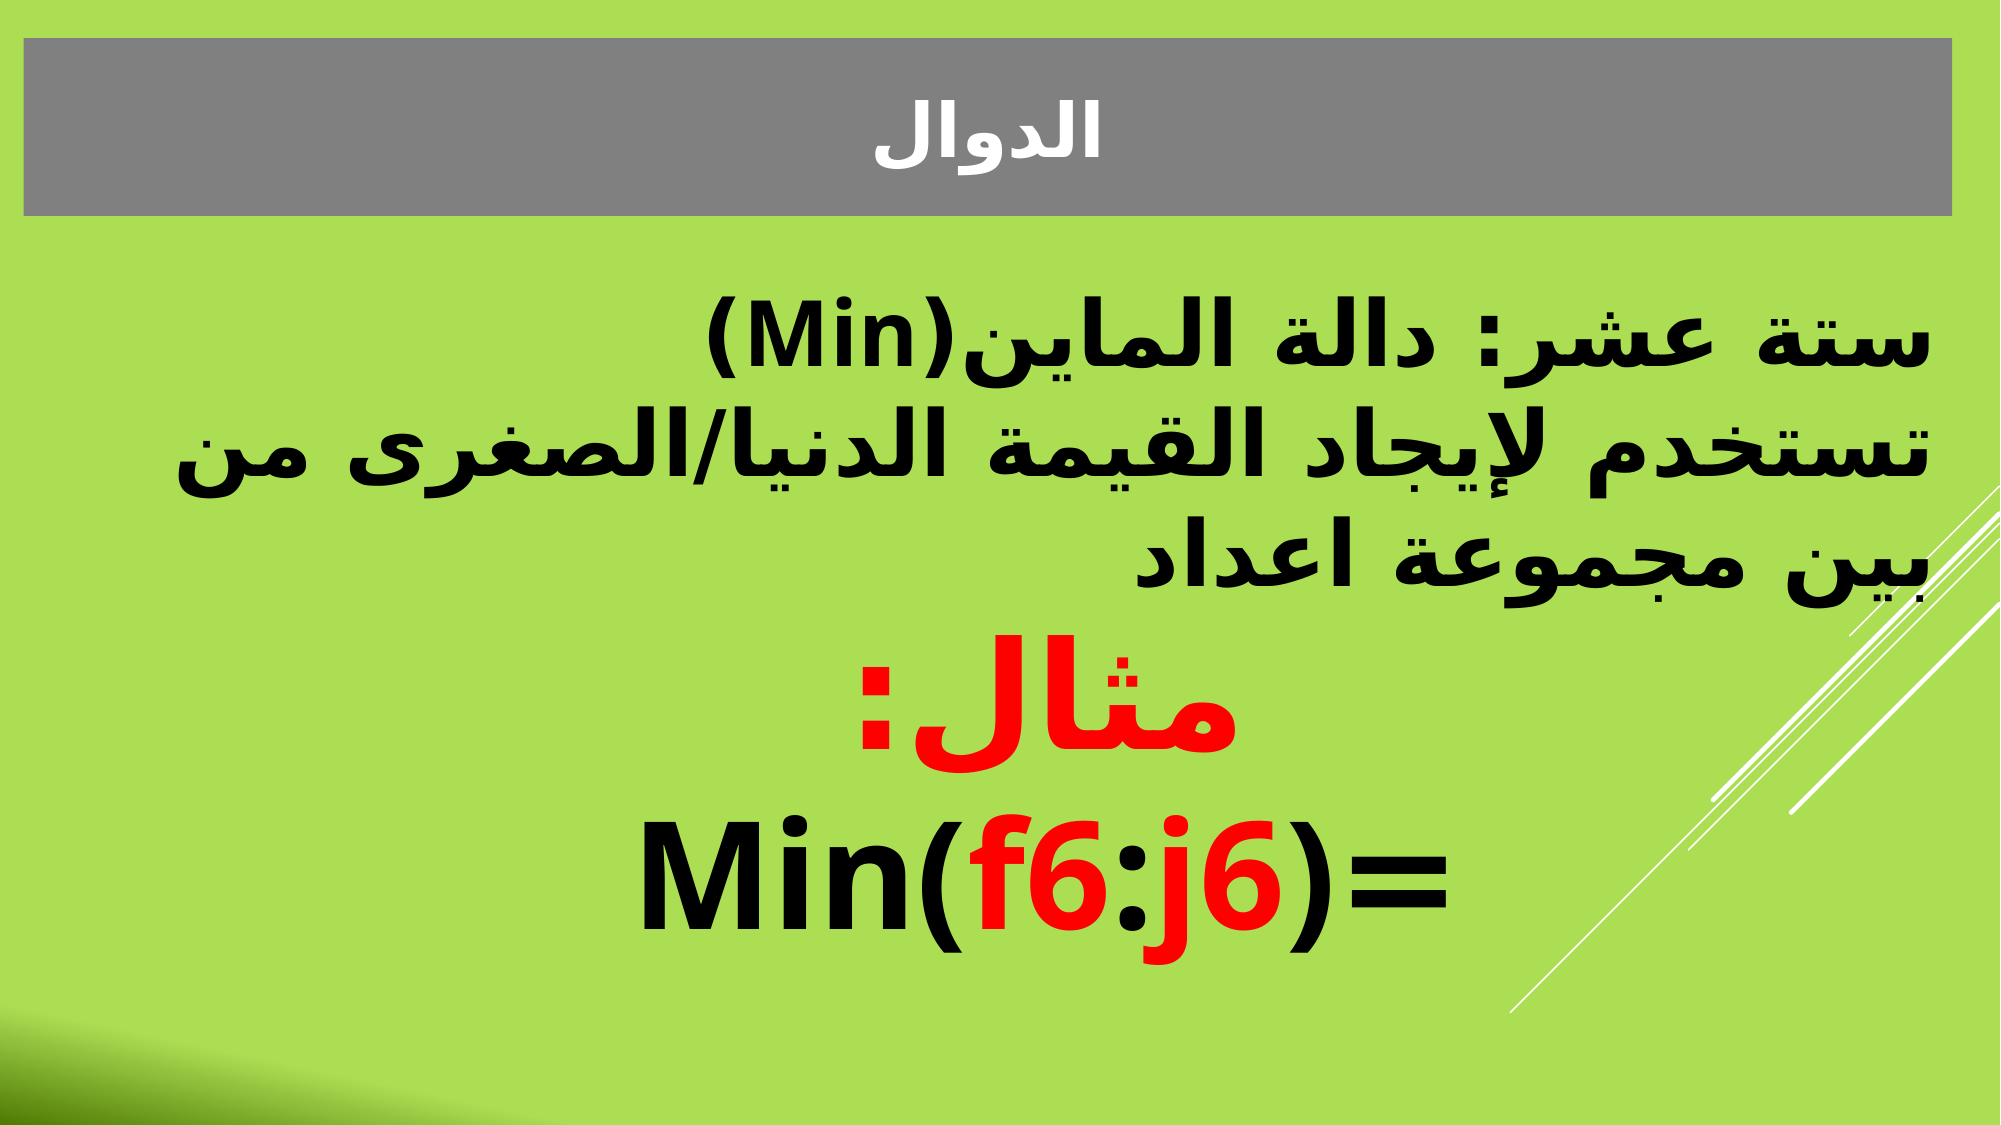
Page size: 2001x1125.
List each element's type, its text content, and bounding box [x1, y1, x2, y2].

text_box الدوال [23, 38, 1953, 216]
text_box ستة عشر: دالة الماين(Min) تستخدم لإيجاد القيمة الدنيا/الصغرى من بين مجموعة اعداد [90, 267, 1953, 612]
text_box مثال: =Min(f6:j6) [115, 592, 1978, 967]
